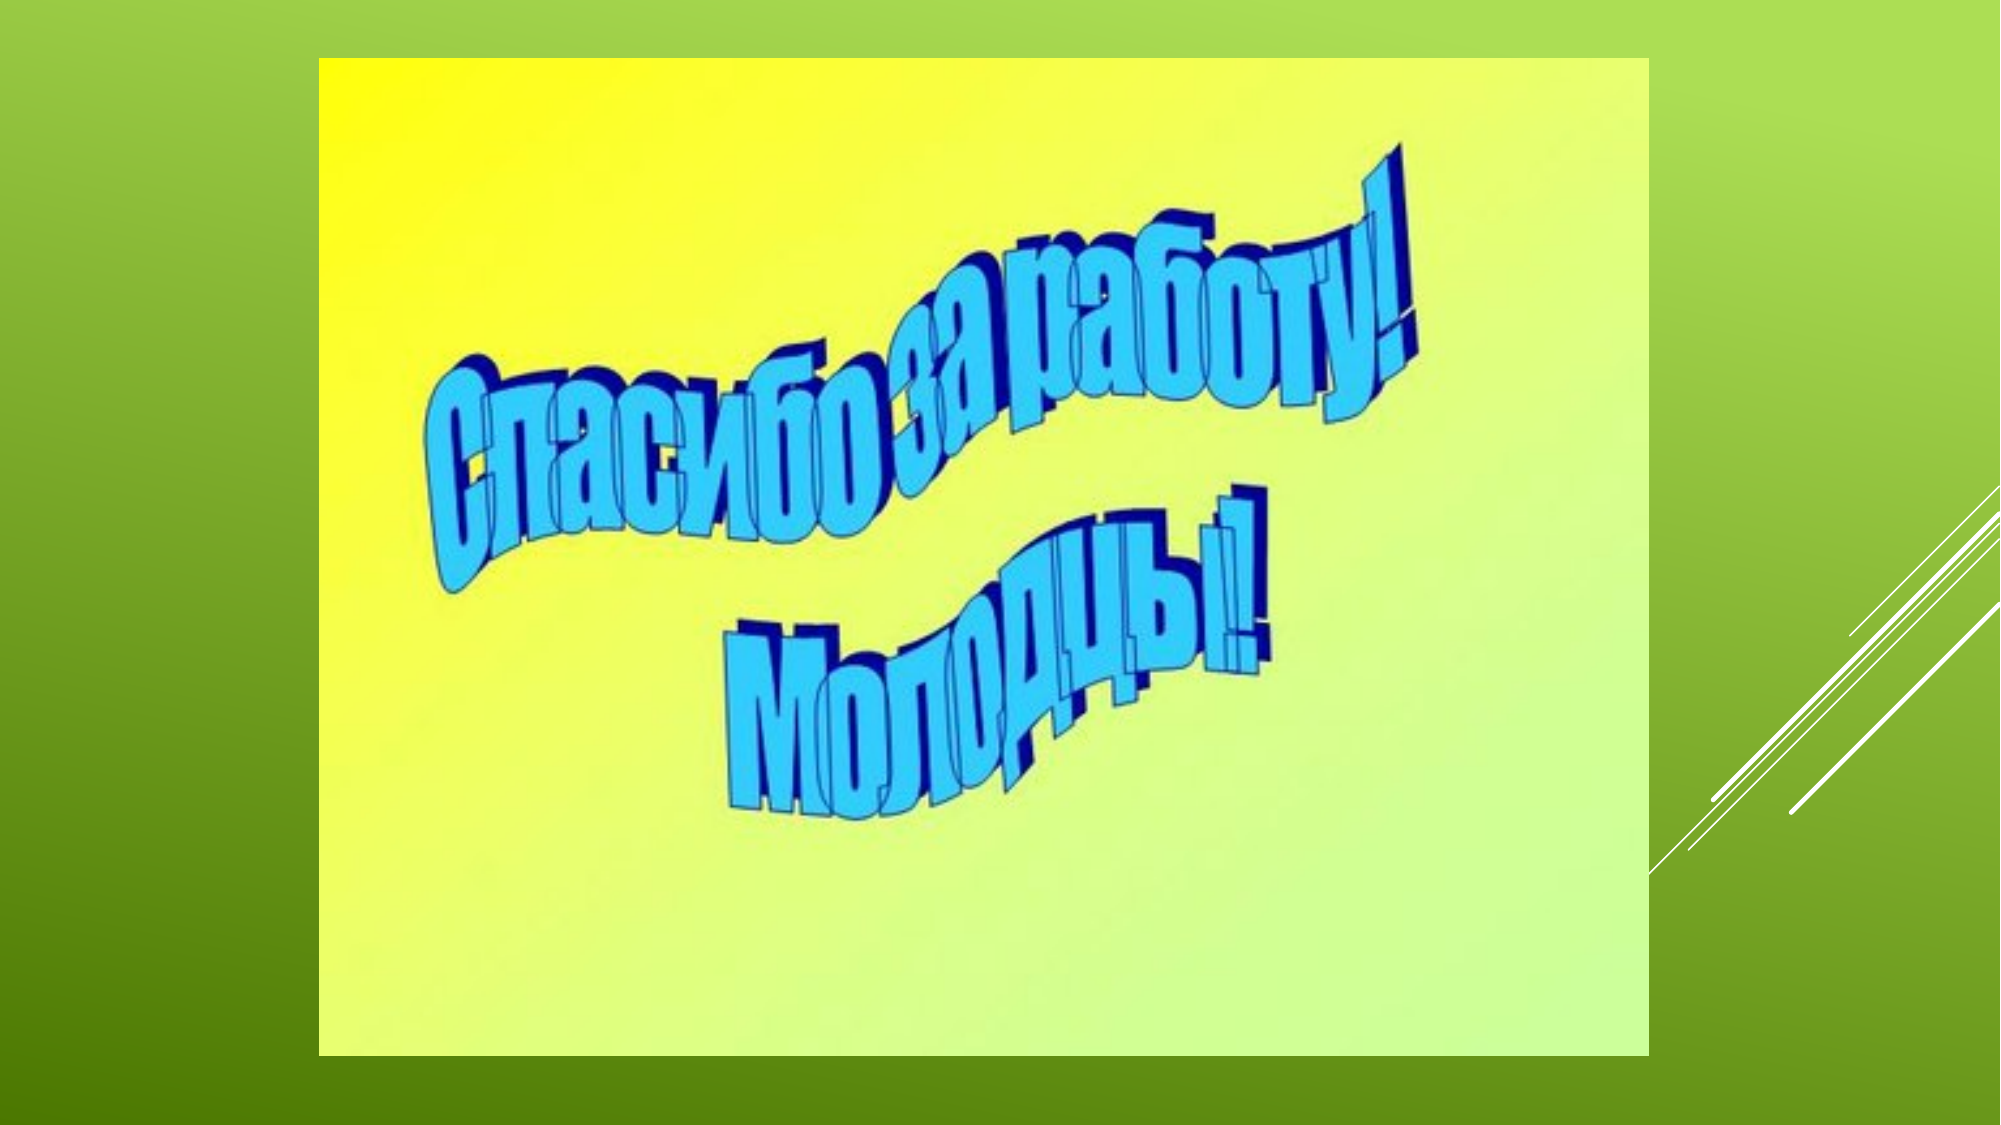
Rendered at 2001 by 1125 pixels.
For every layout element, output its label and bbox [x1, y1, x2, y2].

picture [319, 57, 1649, 1056]
